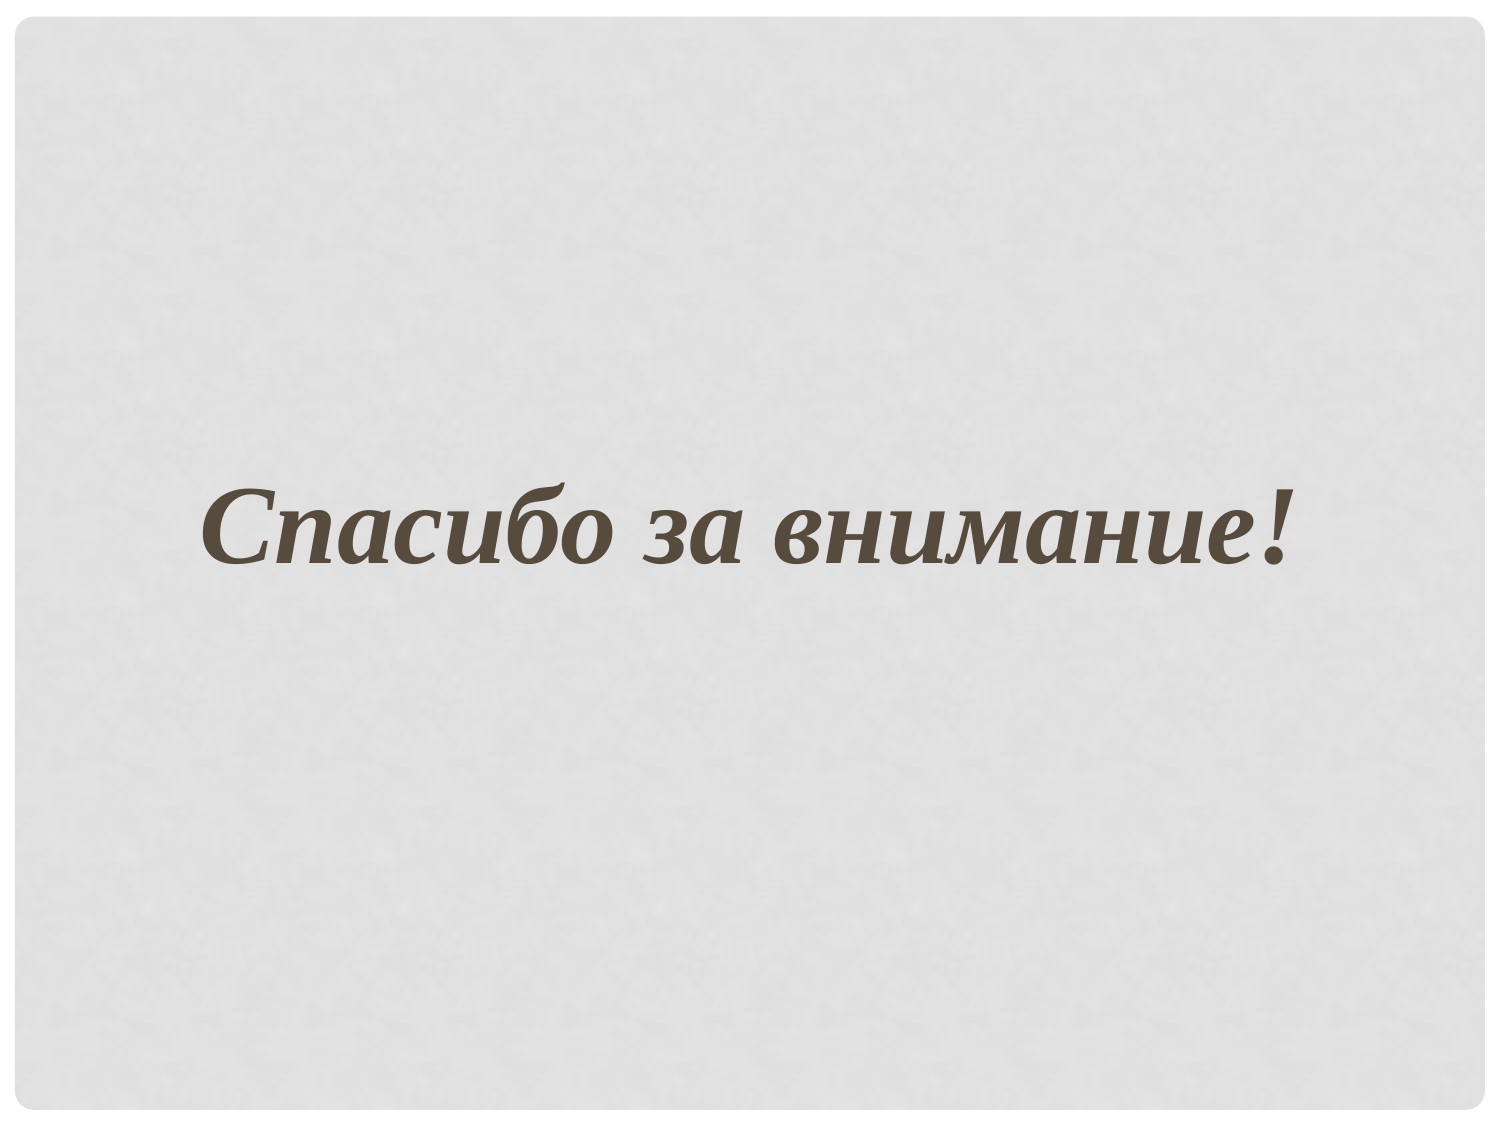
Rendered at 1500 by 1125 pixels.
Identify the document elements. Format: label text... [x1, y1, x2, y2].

list Спасибо за внимание! [147, 290, 1335, 638]
